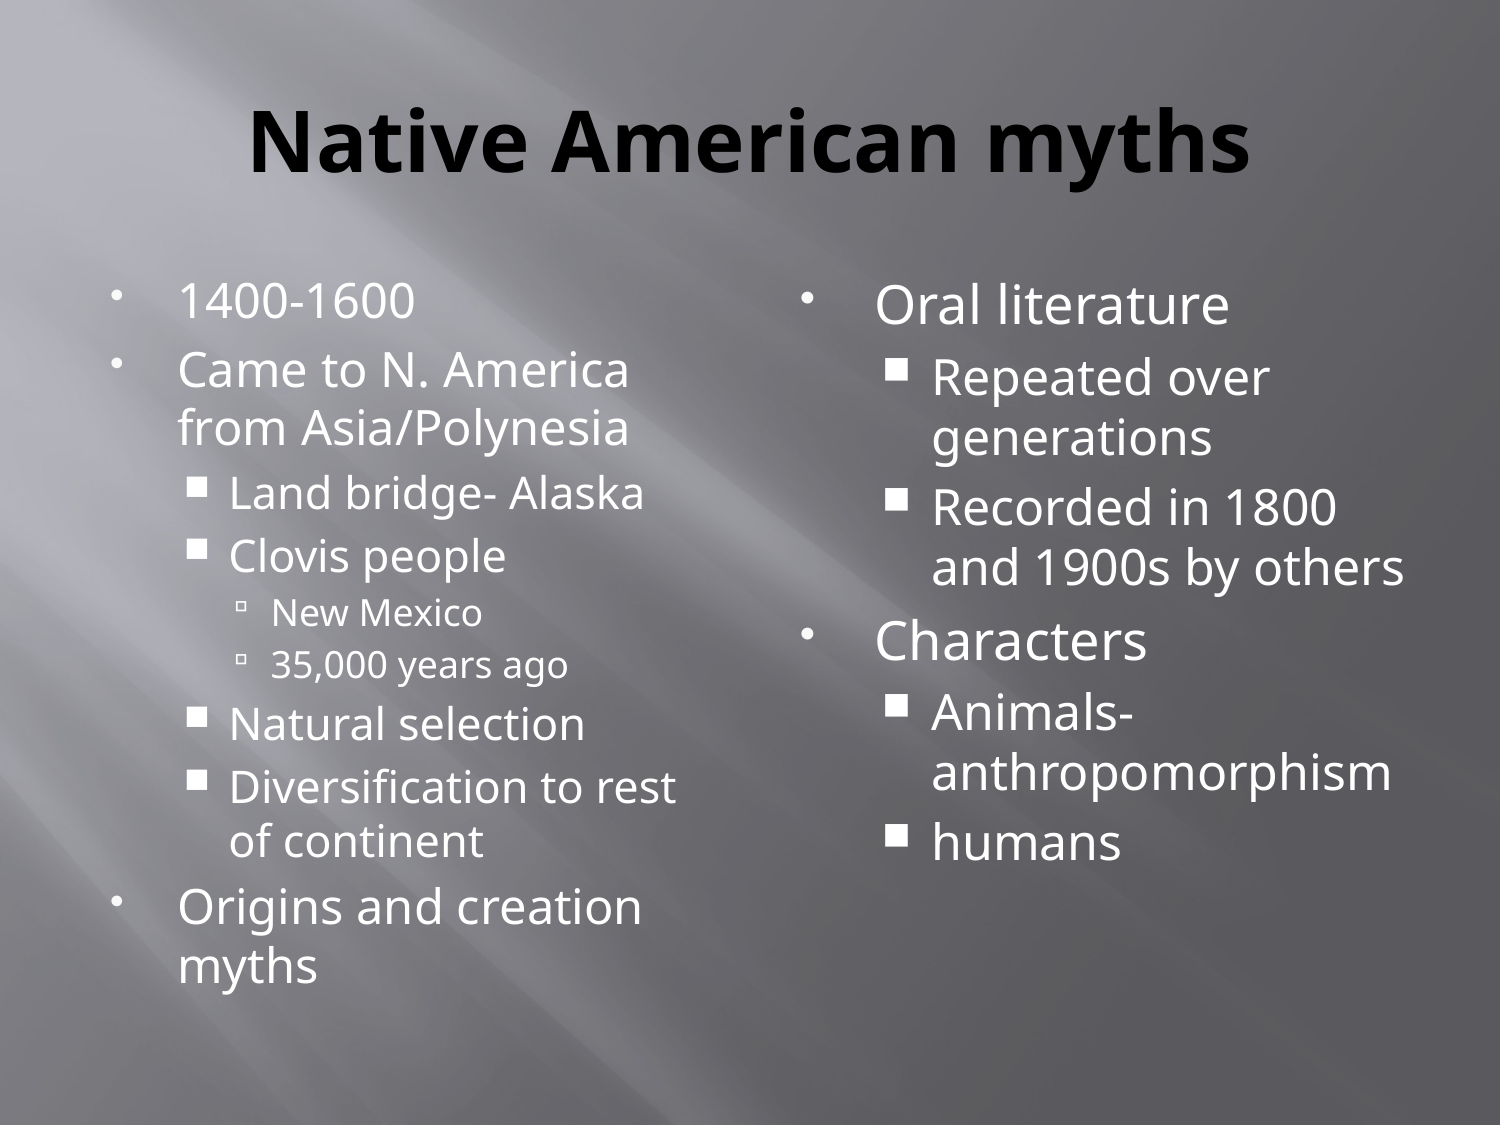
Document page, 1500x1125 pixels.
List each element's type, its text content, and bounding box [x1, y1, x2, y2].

list Oral literature Repeated over generations Recorded in 1800 and 1900s by others Characters Animals- anthropomorphism humans [762, 262, 1425, 1005]
title Native American myths [75, 45, 1425, 233]
list 1400-1600 Came to N. America from Asia/Polynesia Land bridge- Alaska Clovis people New Mexico 35,000 years ago Natural selection Diversification to rest of continent Origins and creation myths [75, 262, 738, 1005]
